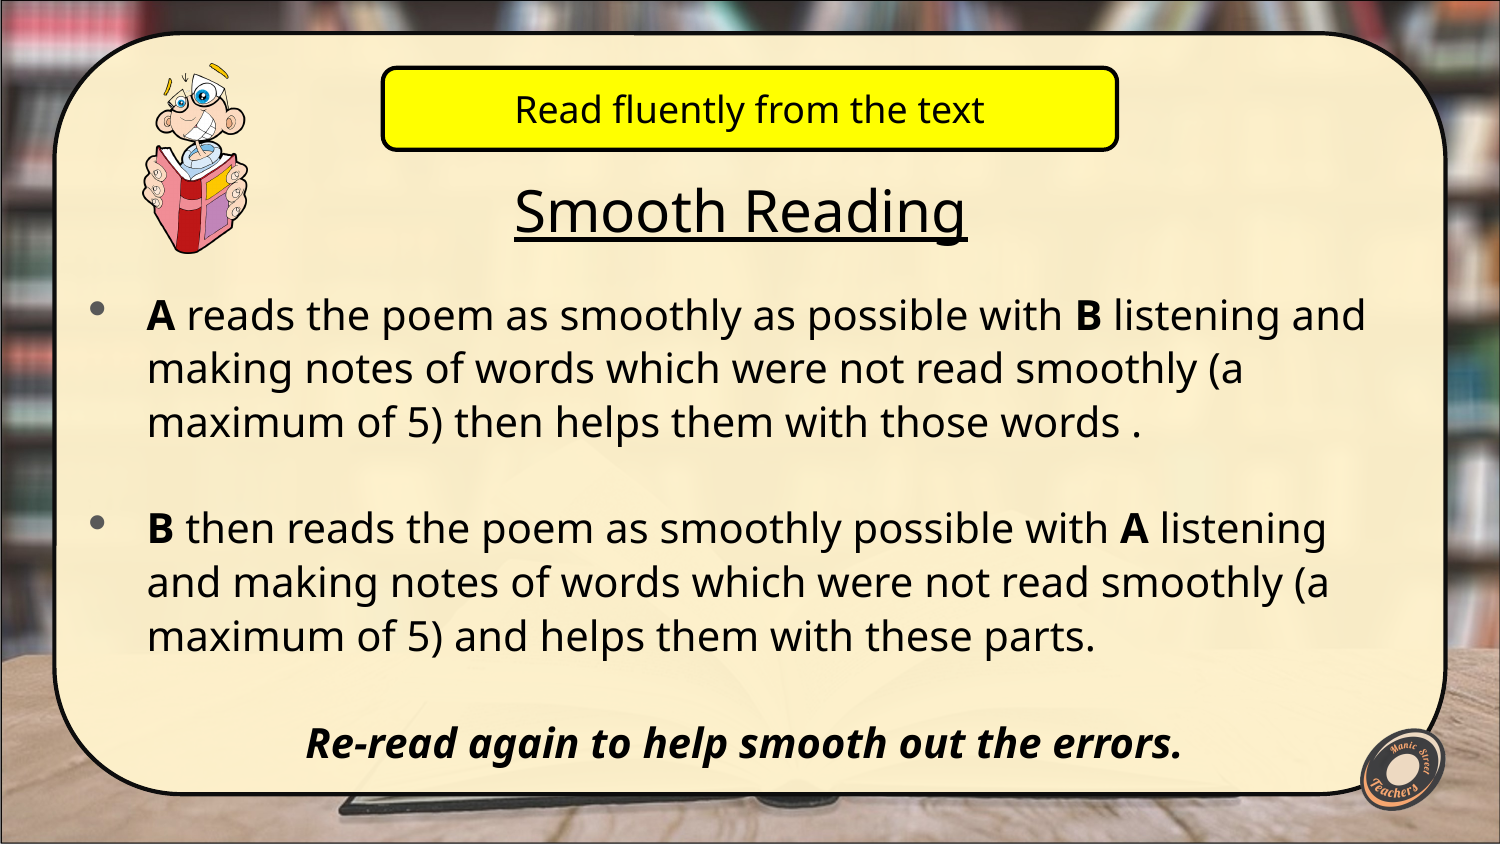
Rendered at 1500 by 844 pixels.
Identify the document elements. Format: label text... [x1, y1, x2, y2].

list A reads the poem as smoothly as possible with B listening and making notes of words which were not read smoothly (a maximum of 5) then helps them with those words . B then reads the poem as smoothly possible with A listening and making notes of words which were not read smoothly (a maximum of 5) and helps them with these parts. Re-read again to help smooth out the errors. [75, 269, 1425, 782]
text_box [122, 782, 1355, 797]
text_box Read fluently from the text [380, 65, 1120, 152]
title Smooth Reading [309, 159, 1173, 269]
picture [0, 0, 1500, 844]
text_box [52, 31, 1448, 741]
